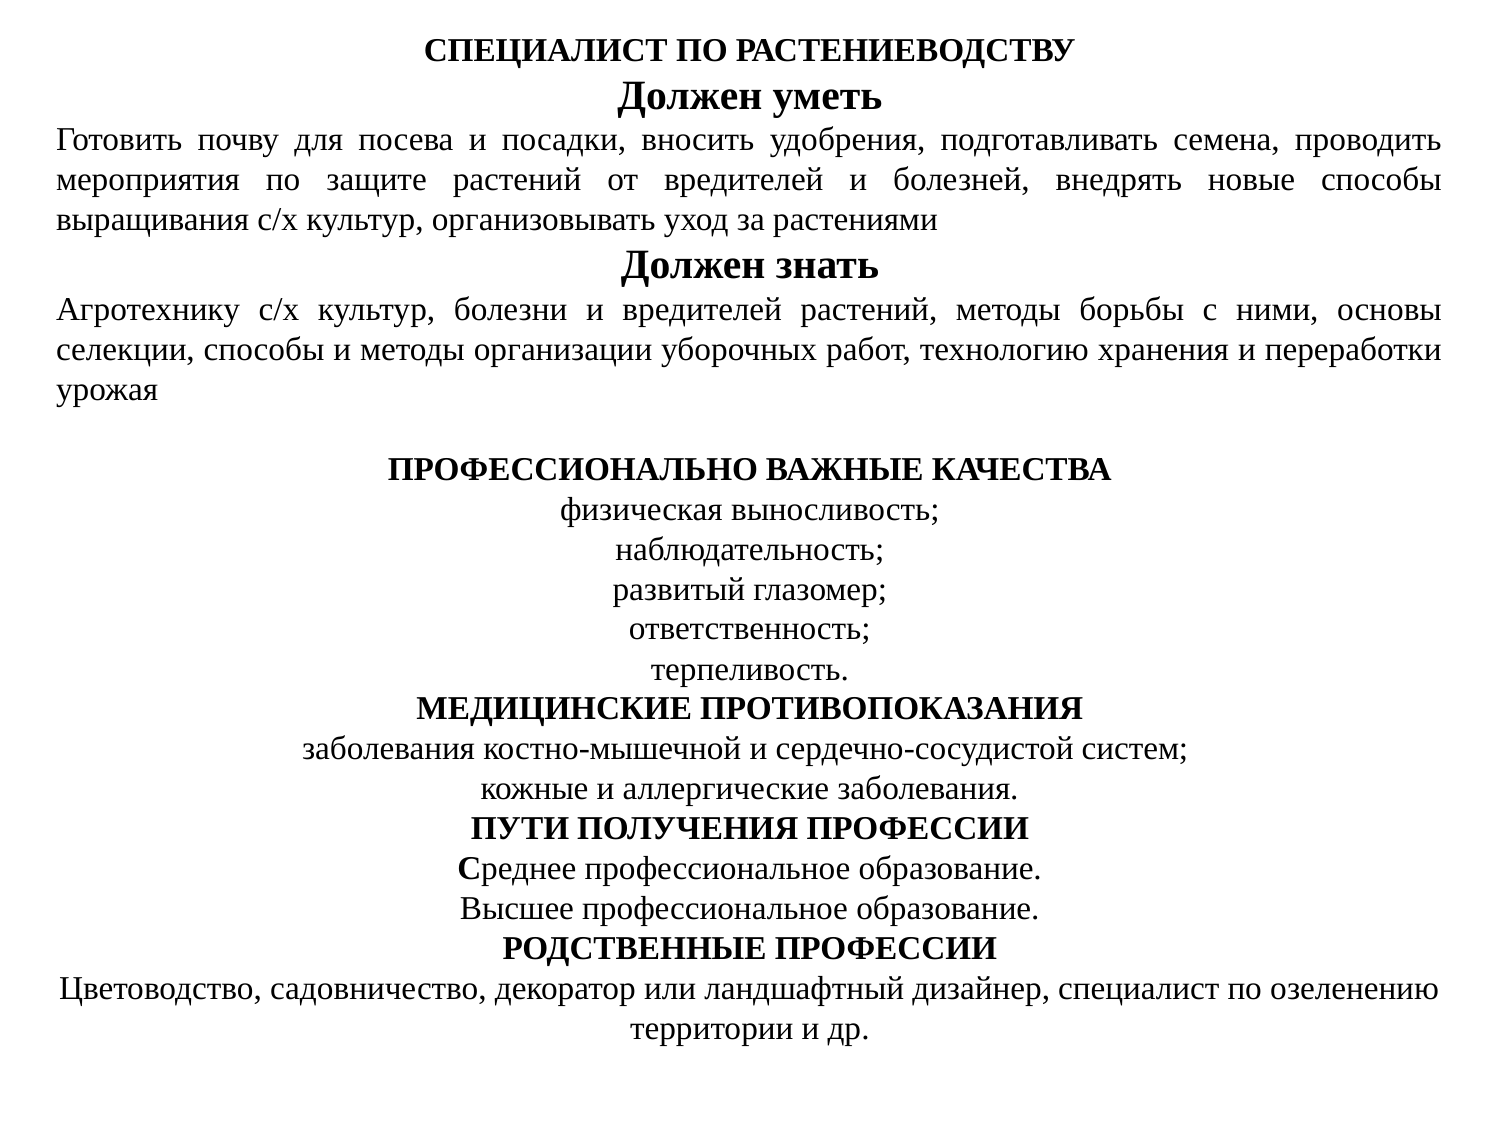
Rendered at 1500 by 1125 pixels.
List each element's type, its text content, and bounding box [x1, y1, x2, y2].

text_box СПЕЦИАЛИСТ ПО РАСТЕНИЕВОДСТВУ Должен уметь Готовить почву для посева и посадки, вносить удобрения, подготавливать семена, проводить мероприятия по защите растений от вредителей и болезней, внедрять новые способы выращивания с/х культур, организовывать уход за растениями Должен знать Агротехнику с/х культур, болезни и вредителей растений, методы борьбы с ними, основы селекции, способы и методы организации уборочных работ, технологию хранения и переработки урожая ПРОФЕССИОНАЛЬНО ВАЖНЫЕ КАЧЕСТВА физическая выносливость; наблюдательность; развитый глазомер; ответственность; терпеливость. МЕДИЦИНСКИЕ ПРОТИВОПОКАЗАНИЯ заболевания костно-мышечной и сердечно-сосудистой систем; кожные и аллергические заболевания. ПУТИ ПОЛУЧЕНИЯ ПРОФЕССИИ Среднее профессиональное образование. Высшее профессиональное образование. РОДСТВЕННЫЕ ПРОФЕССИИ Цветоводство, садовничество, декоратор или ландшафтный дизайнер, специалист по озеленению территории и др. [41, 20, 1459, 1054]
